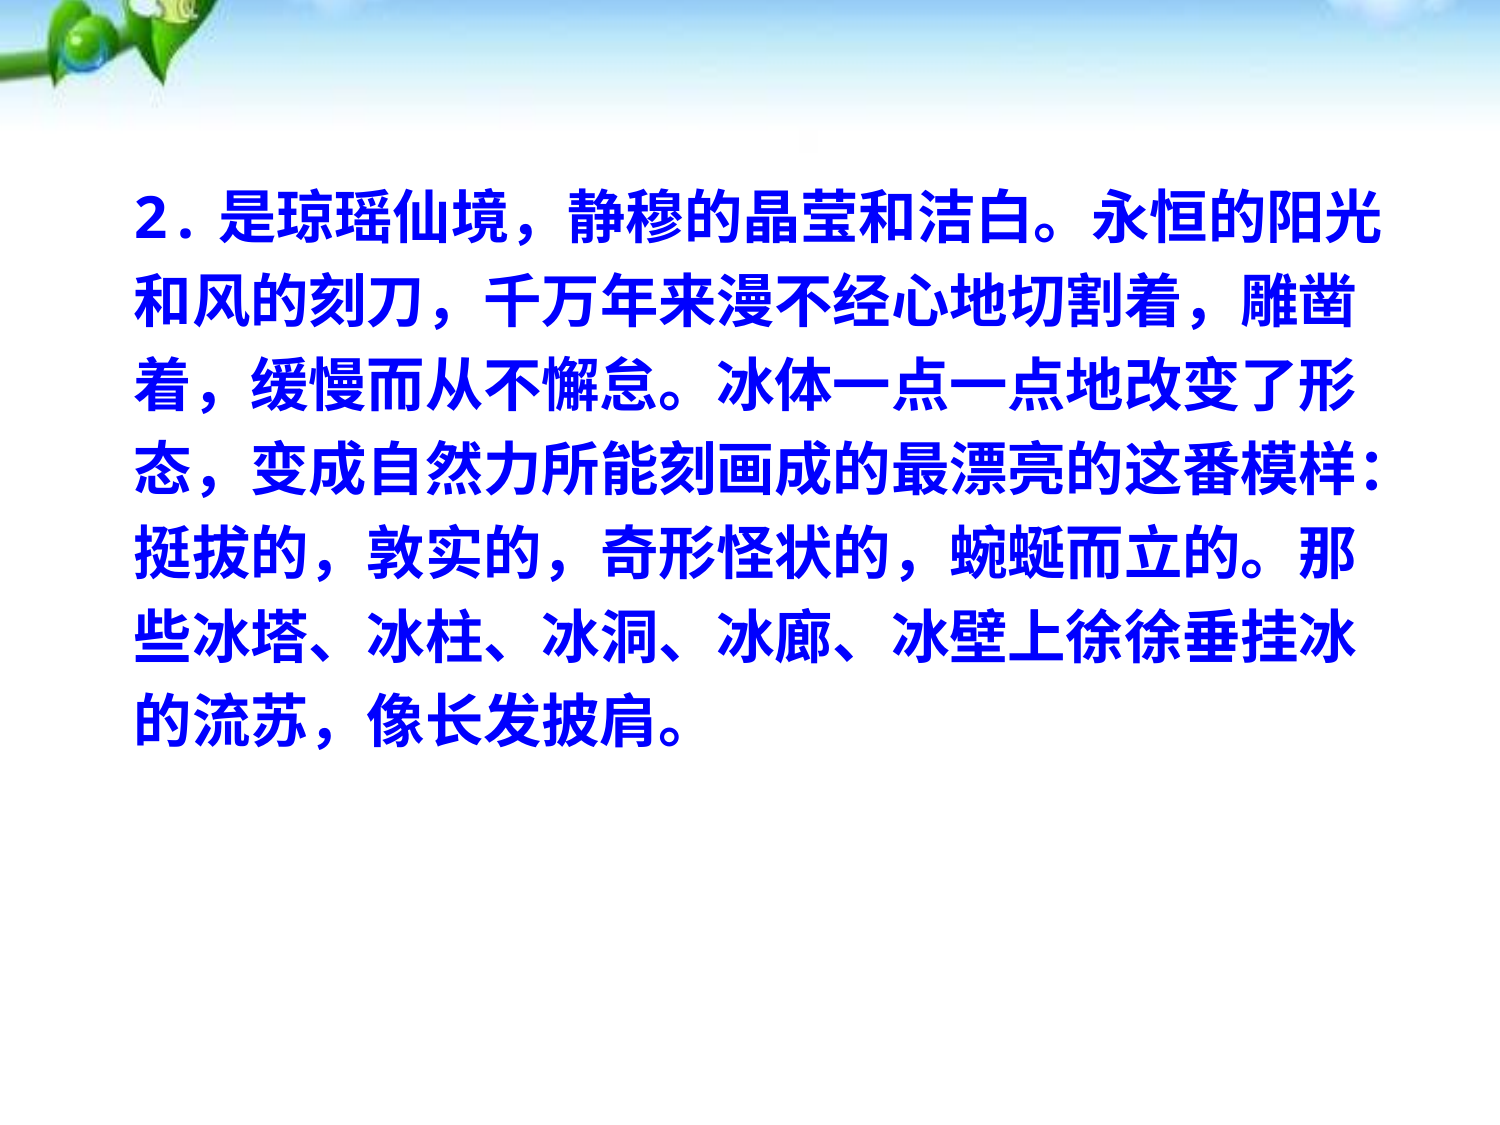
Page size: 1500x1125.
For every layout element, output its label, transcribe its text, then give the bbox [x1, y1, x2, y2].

picture [0, 0, 1500, 1125]
text_box 2.是琼瑶仙境，静穆的晶莹和洁白。永恒的阳光和风的刻刀，千万年来漫不经心地切割着，雕凿着，缓慢而从不懈怠。冰体一点一点地改变了形态，变成自然力所能刻画成的最漂亮的这番模样：挺拔的，敦实的，奇形怪状的，蜿蜒而立的。那些冰塔、冰柱、冰洞、冰廊、冰壁上徐徐垂挂冰的流苏，像长发披肩。 [119, 158, 1430, 762]
